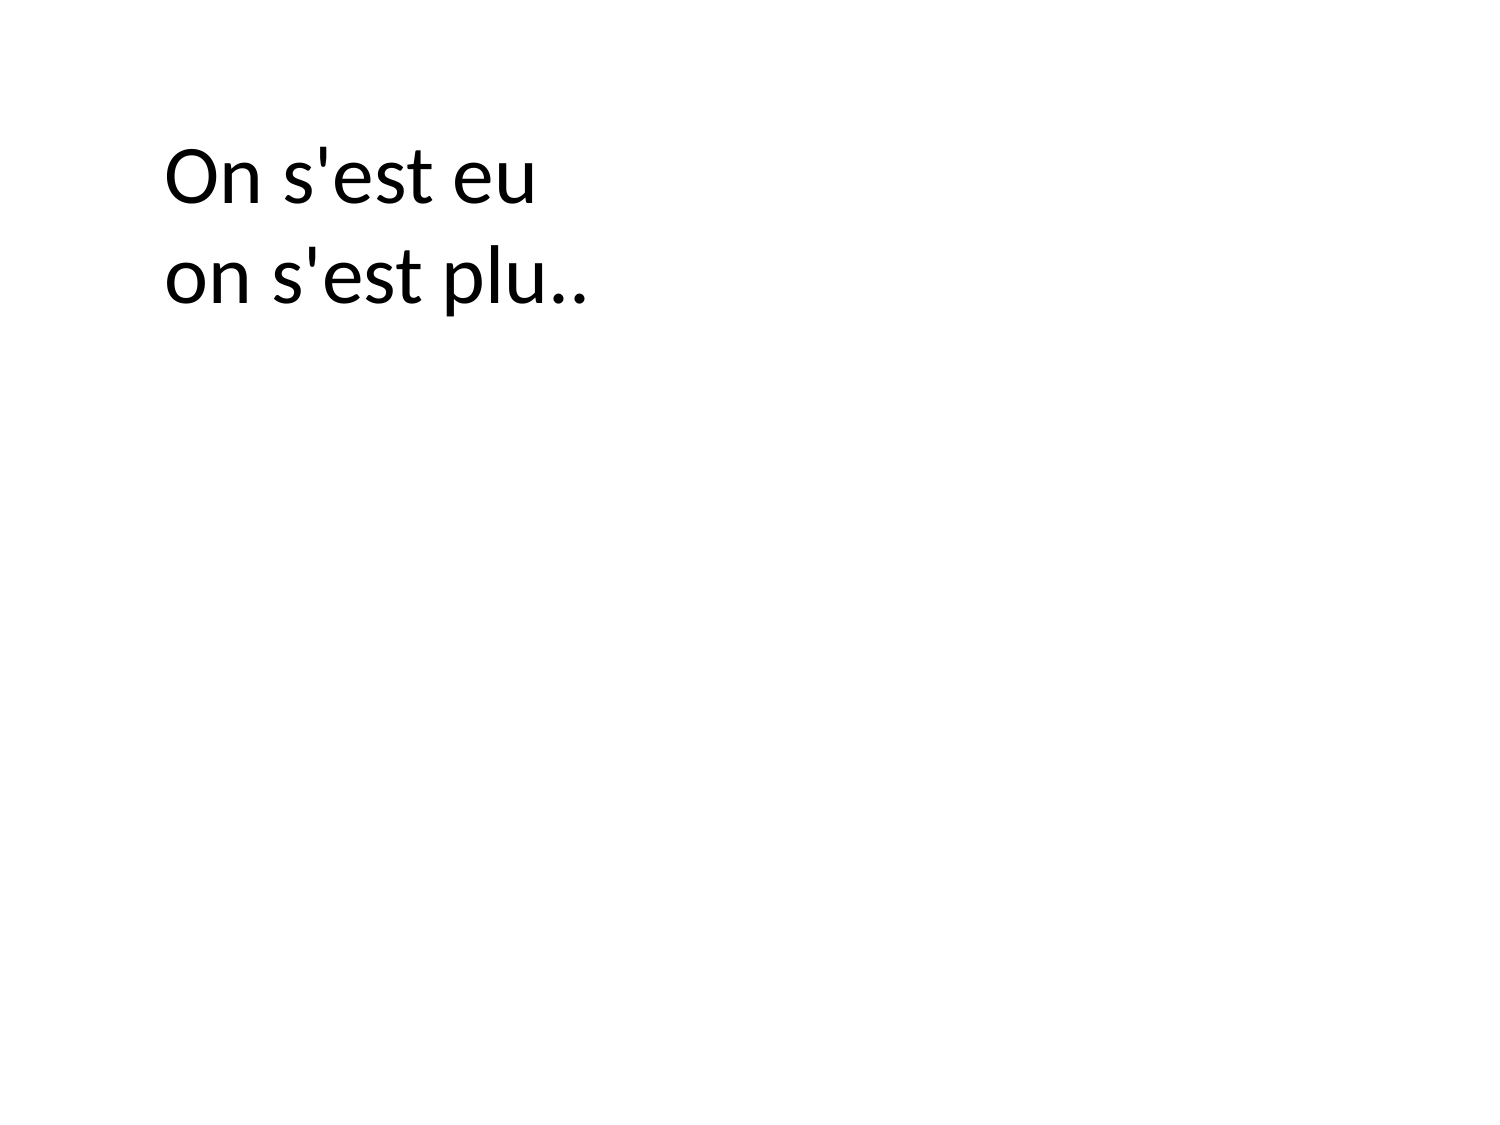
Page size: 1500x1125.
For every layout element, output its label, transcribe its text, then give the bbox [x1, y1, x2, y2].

text_box On s'est eu on s'est plu.. [149, 112, 1500, 328]
